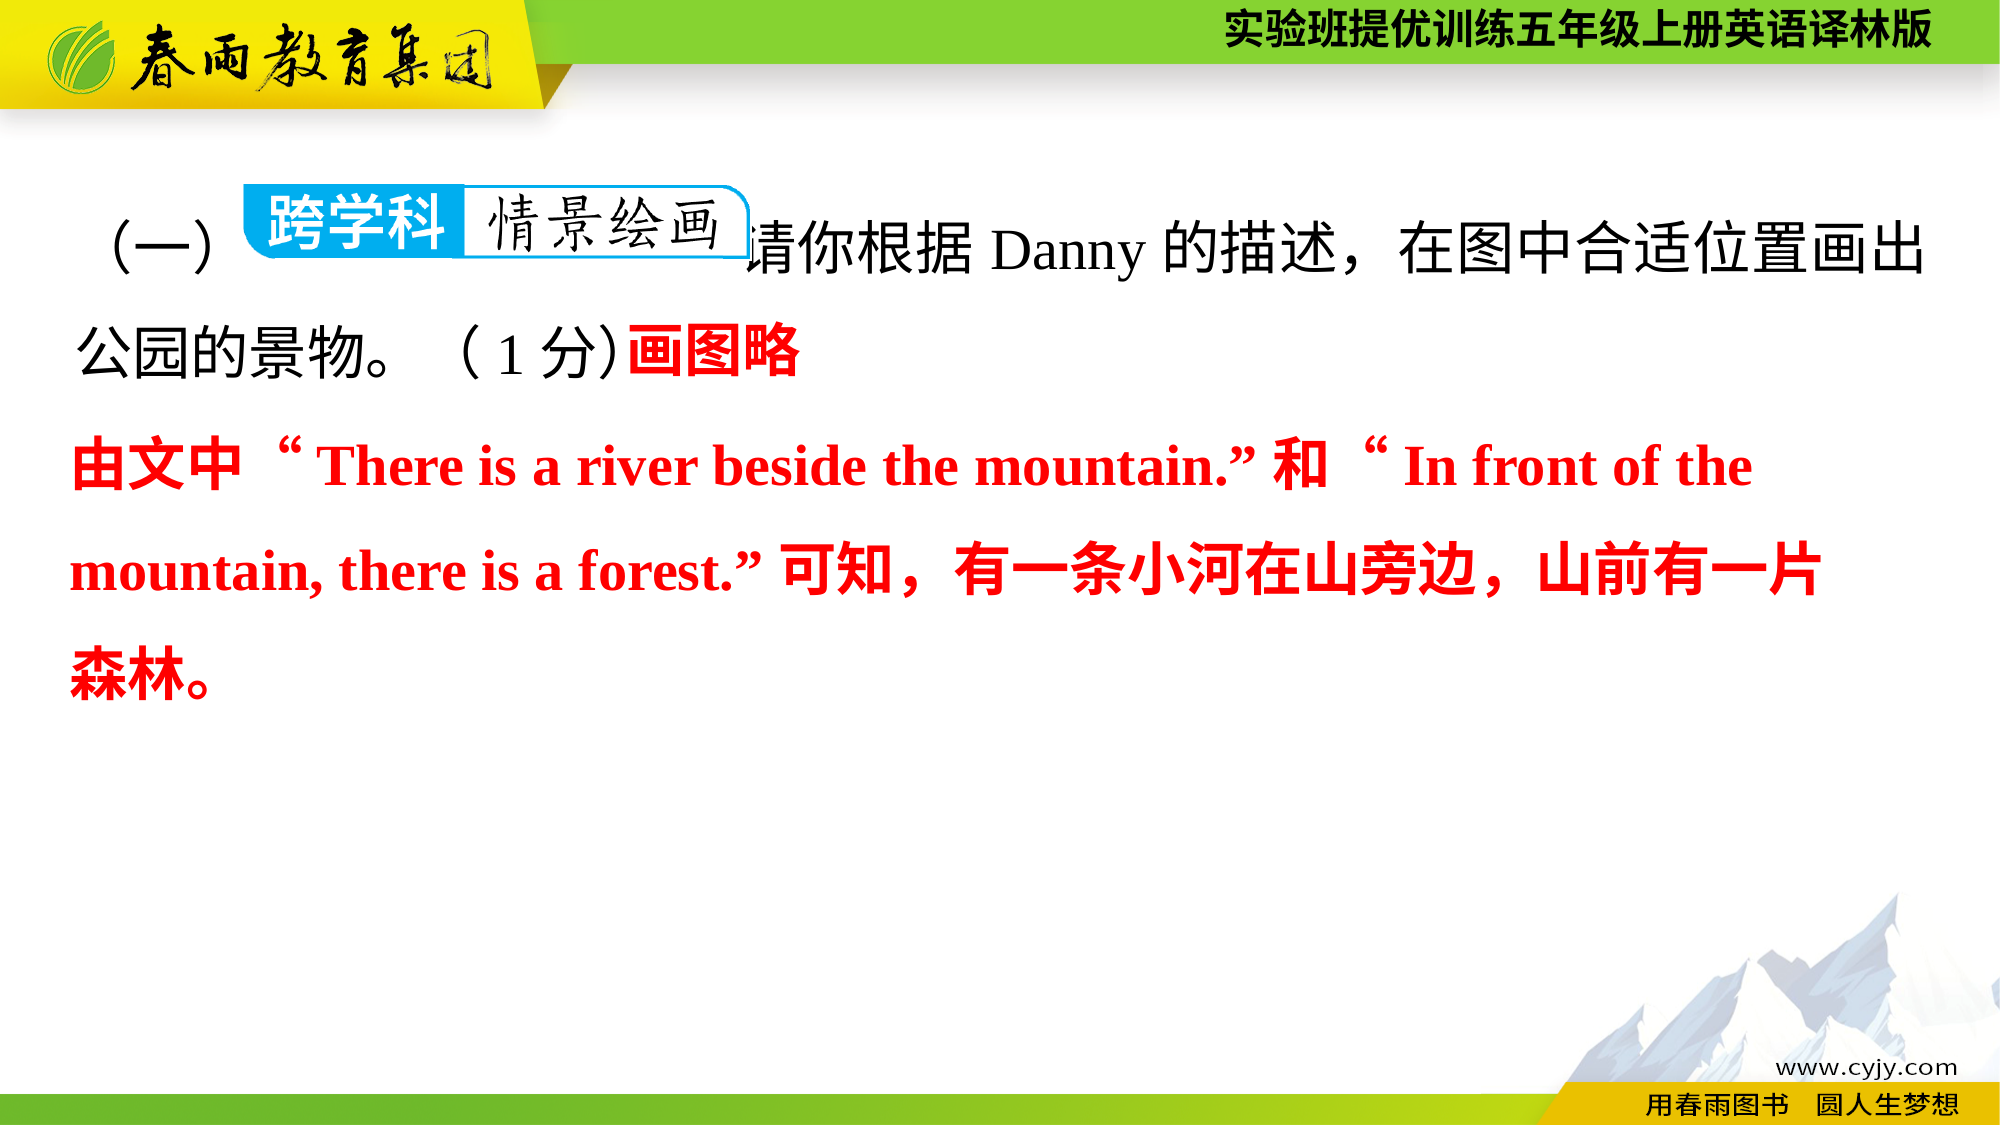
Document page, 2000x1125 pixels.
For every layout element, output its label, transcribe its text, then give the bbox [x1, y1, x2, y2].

picture [0, 0, 2000, 1125]
text_box 画图略 [611, 270, 817, 384]
list （一） 请你根据Danny的描述，在图中合适位置画出公园的景物。（1分） [59, 168, 1944, 383]
text_box 由文中“There is a river beside the mountain.”和“In front of the mountain, there is a forest.”可知，有一条小河在山旁边，山前有一片 森林。 [54, 384, 1939, 715]
